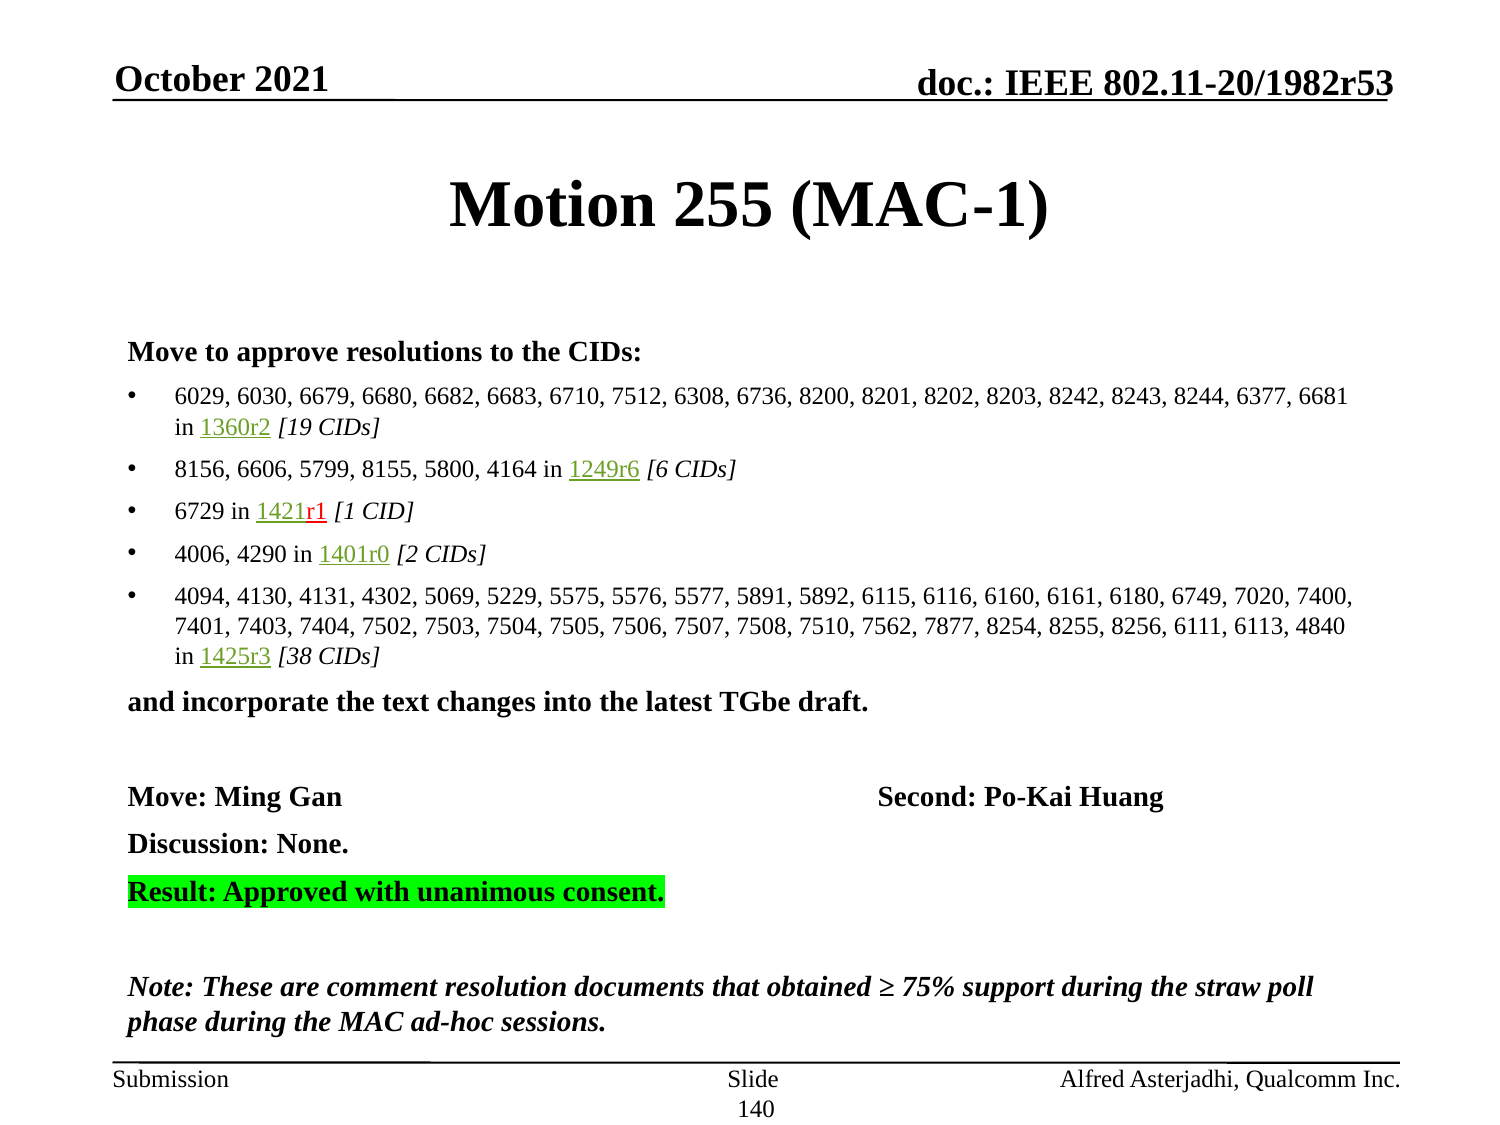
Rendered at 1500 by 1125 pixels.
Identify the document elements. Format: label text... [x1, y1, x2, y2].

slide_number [114, 54, 423, 100]
slide_number Slide 140 [712, 1061, 800, 1123]
footer Alfred Asterjadhi, Qualcomm Inc. [878, 1061, 1402, 1093]
list Move to approve resolutions to the CIDs: 6029, 6030, 6679, 6680, 6682, 6683, 6710, 7512, 6308, 6736, 8200, 8201, 8202, 8203, 8242, 8243, 8244, 6377, 6681 in 1360r2 [19 CIDs] 8156, 6606, 5799, 8155, 5800, 4164 in 1249r6 [6 CIDs] 6729 in 1421r1 [1 CID] 4006, 4290 in 1401r0 [2 CIDs] 4094, 4130, 4131, 4302, 5069, 5229, 5575, 5576, 5577, 5891, 5892, 6115, 6116, 6160, 6161, 6180, 6749, 7020, 7400, 7401, 7403, 7404, 7502, 7503, 7504, 7505, 7506, 7507, 7508, 7510, 7562, 7877, 8254, 8255, 8256, 6111, 6113, 4840 in 1425r3 [38 CIDs] and incorporate the text changes into the latest TGbe draft. Move: Ming Gan Second: Po-Kai Huang Discussion: None. Result: Approved with unanimous consent. Note: These are comment resolution documents that obtained ≥ 75% support during the straw poll phase during the MAC ad-hoc sessions. [112, 324, 1388, 1063]
title Motion 255 (MAC-1) [112, 112, 1388, 288]
